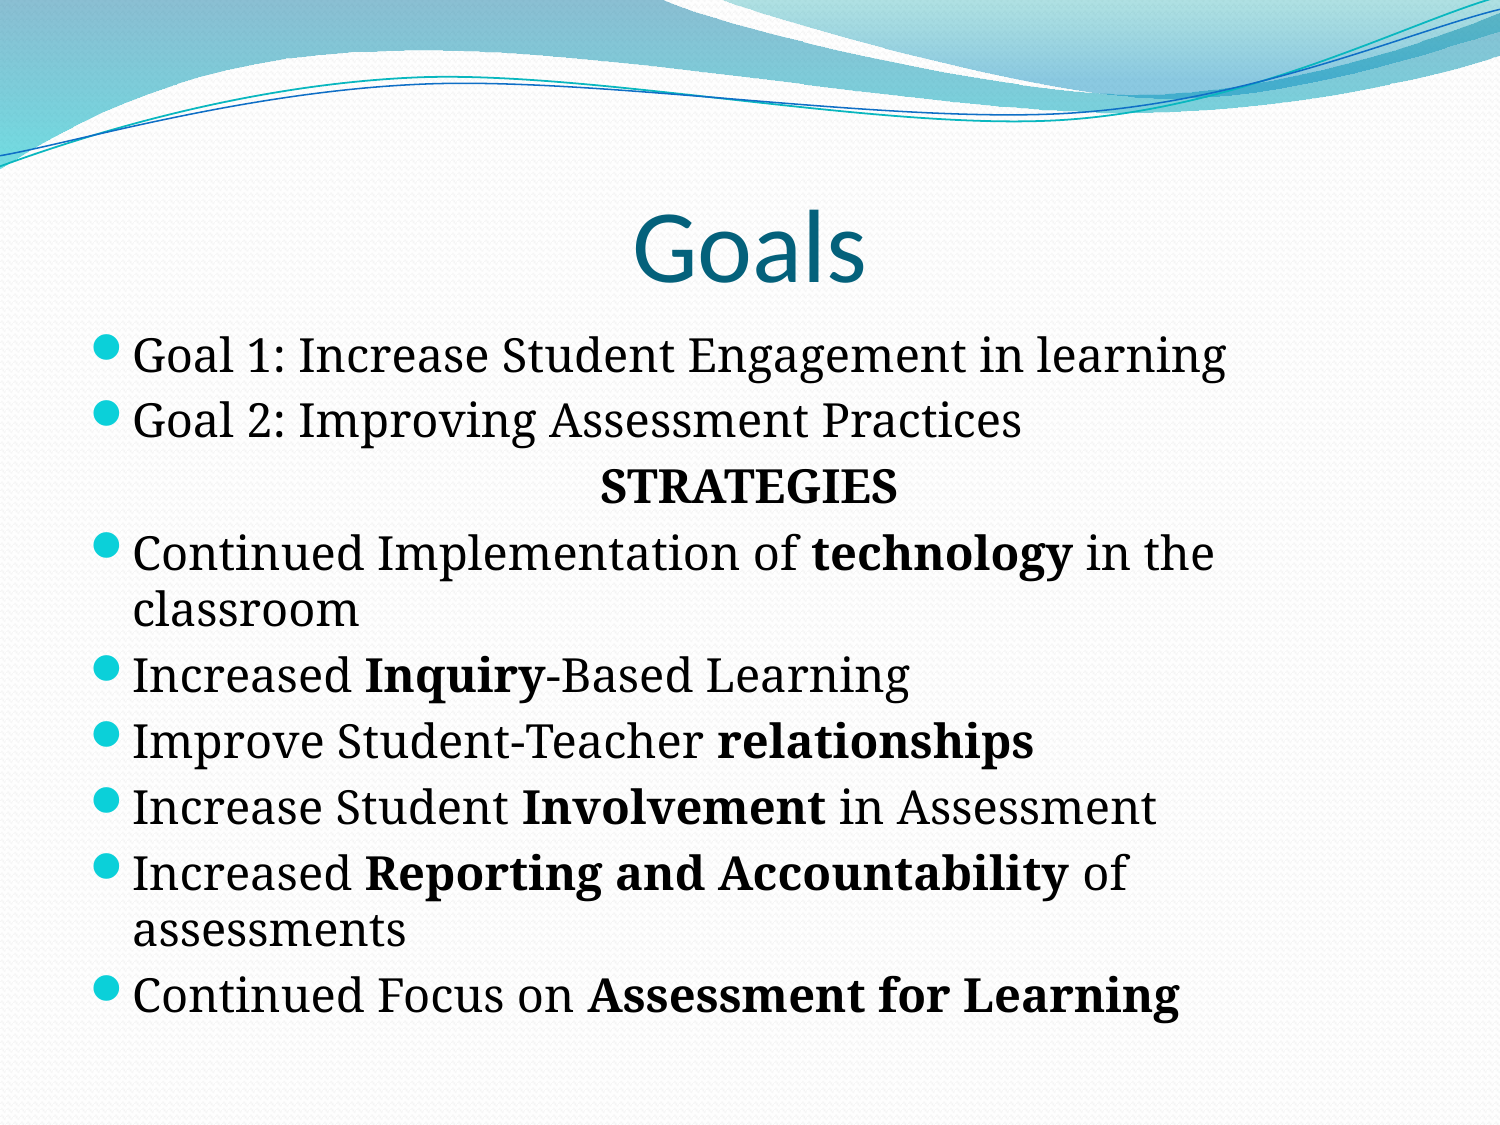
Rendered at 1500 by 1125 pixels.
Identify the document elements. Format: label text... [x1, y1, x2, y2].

list Goal 1: Increase Student Engagement in learning Goal 2: Improving Assessment Practices STRATEGIES Continued Implementation of technology in the classroom Increased Inquiry-Based Learning Improve Student-Teacher relationships Increase Student Involvement in Assessment Increased Reporting and Accountability of assessments Continued Focus on Assessment for Learning [75, 317, 1425, 1038]
title Goals [75, 115, 1425, 303]
